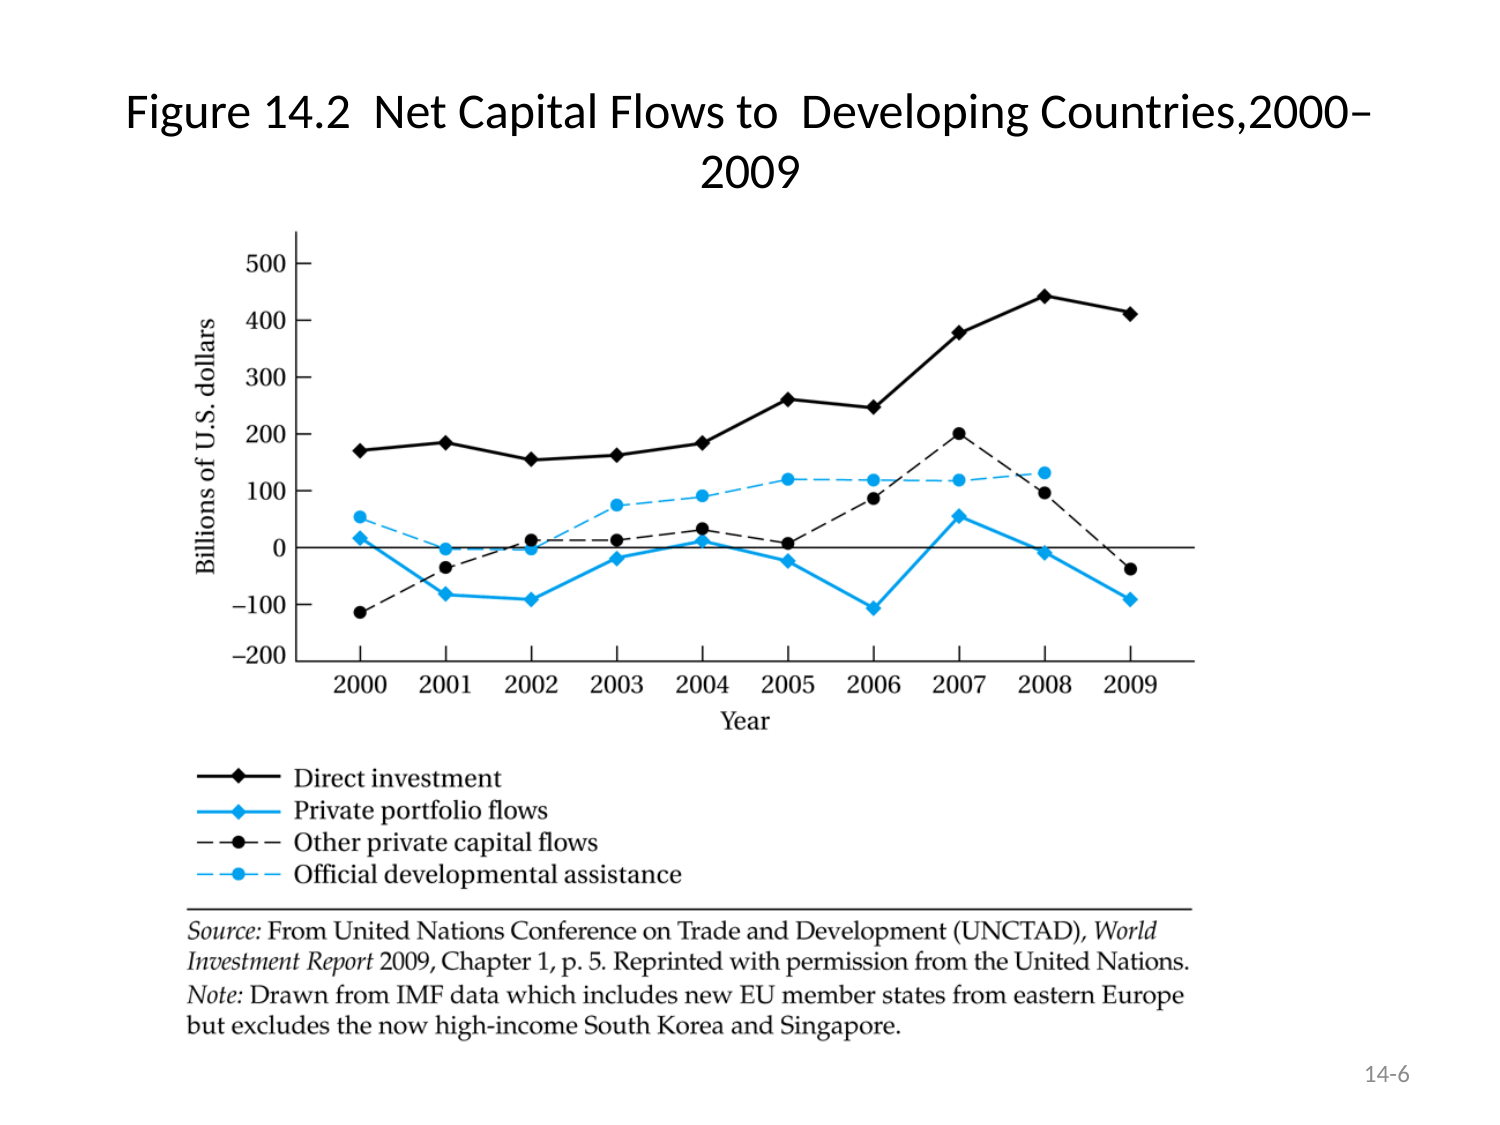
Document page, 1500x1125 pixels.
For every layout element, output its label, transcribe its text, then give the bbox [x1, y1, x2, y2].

slide_number 14-6 [1074, 1042, 1425, 1103]
title Figure 14.2 Net Capital Flows to Developing Countries,2000–2009 [75, 45, 1425, 233]
picture [174, 224, 1211, 1054]
